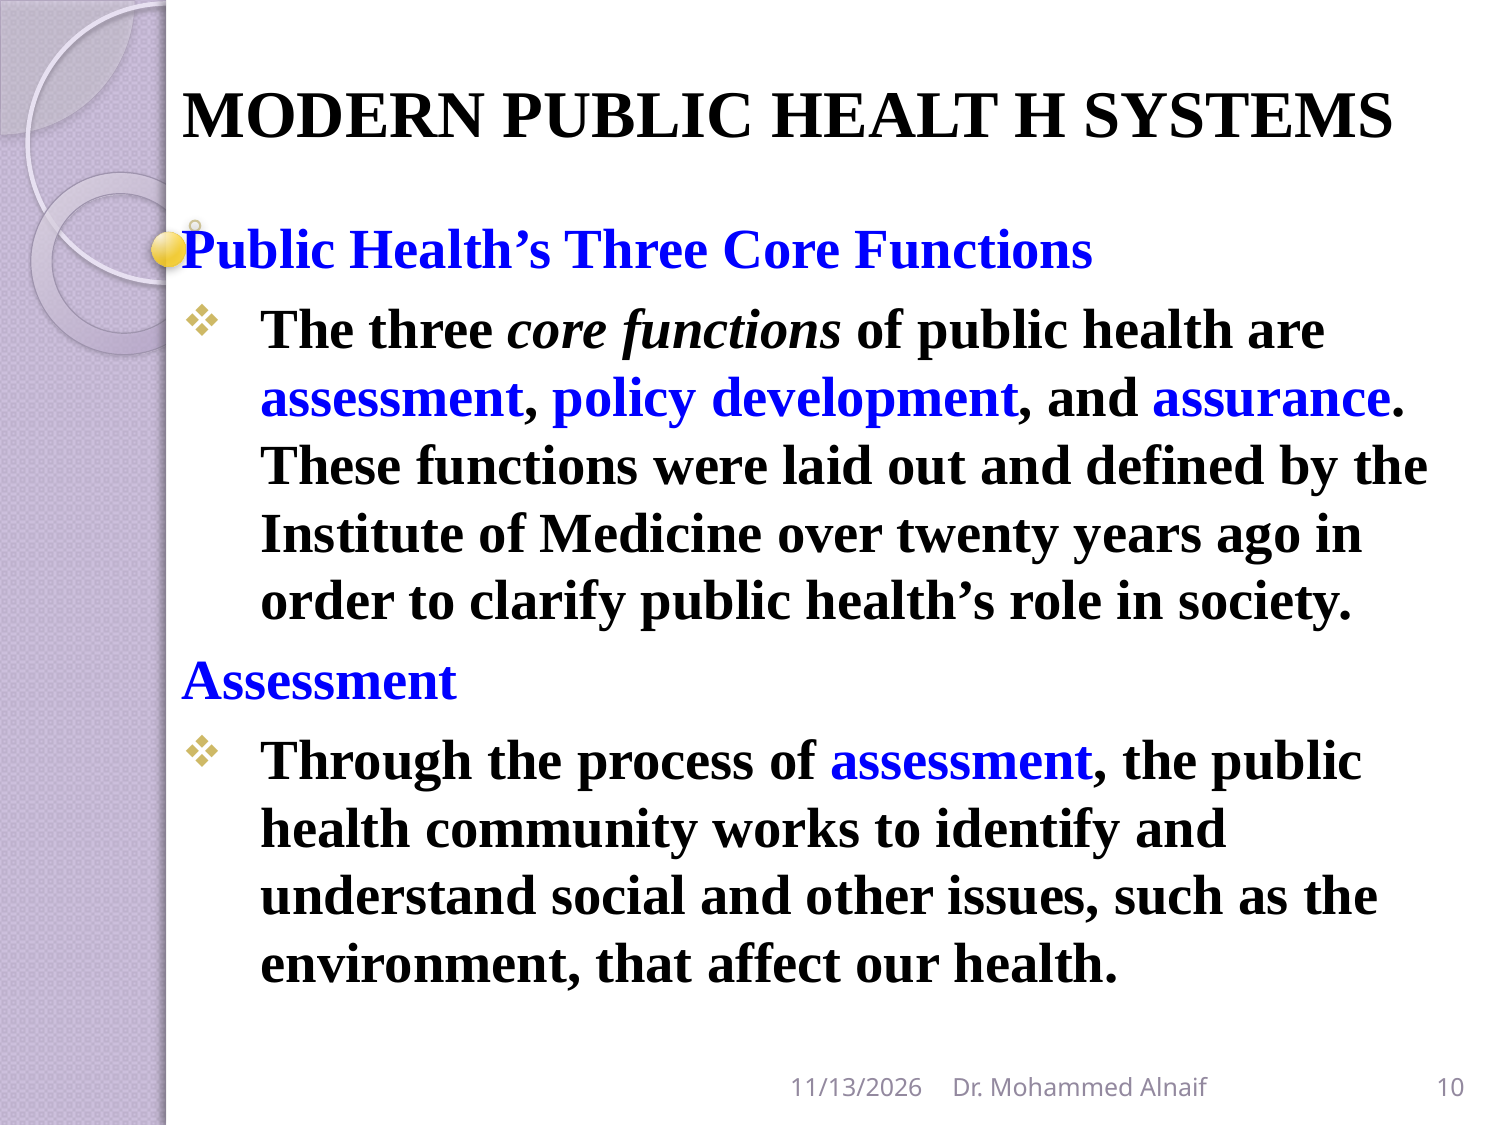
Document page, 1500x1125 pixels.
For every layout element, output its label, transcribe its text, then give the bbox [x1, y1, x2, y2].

footer Dr. Mohammed Alnaif [937, 1034, 1413, 1113]
title MODERN PUBLIC HEALT H SYSTEMS [137, 62, 1413, 159]
subtitle Public Health’s Three Core Functions The three core functions of public health are assessment, policy development, and assurance. These functions were laid out and defined by the Institute of Medicine over twenty years ago in order to clarify public health’s role in society. Assessment Through the process of assessment, the public health community works to identify and understand social and other issues, such as the environment, that affect our health. [162, 212, 1450, 1013]
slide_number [587, 1034, 937, 1113]
slide_number 10 [1413, 1034, 1488, 1113]
